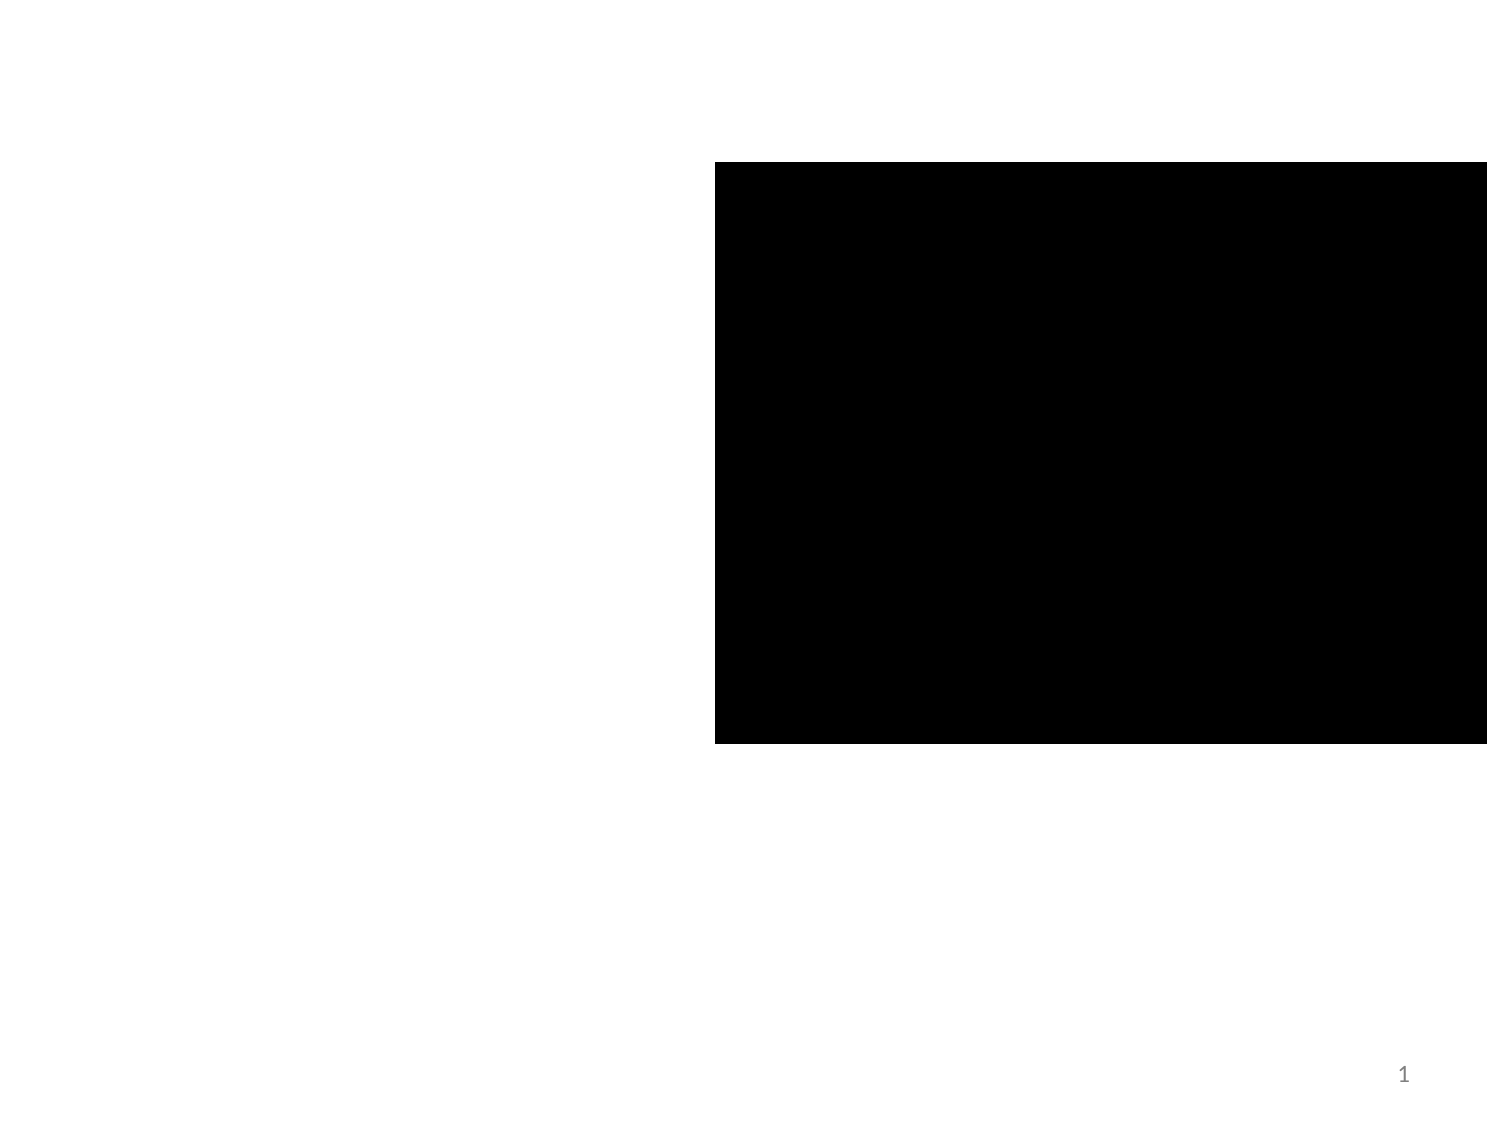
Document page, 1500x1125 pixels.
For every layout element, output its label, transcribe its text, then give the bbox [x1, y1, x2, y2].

slide_number 1 [1074, 1042, 1425, 1103]
picture [715, 162, 1487, 744]
